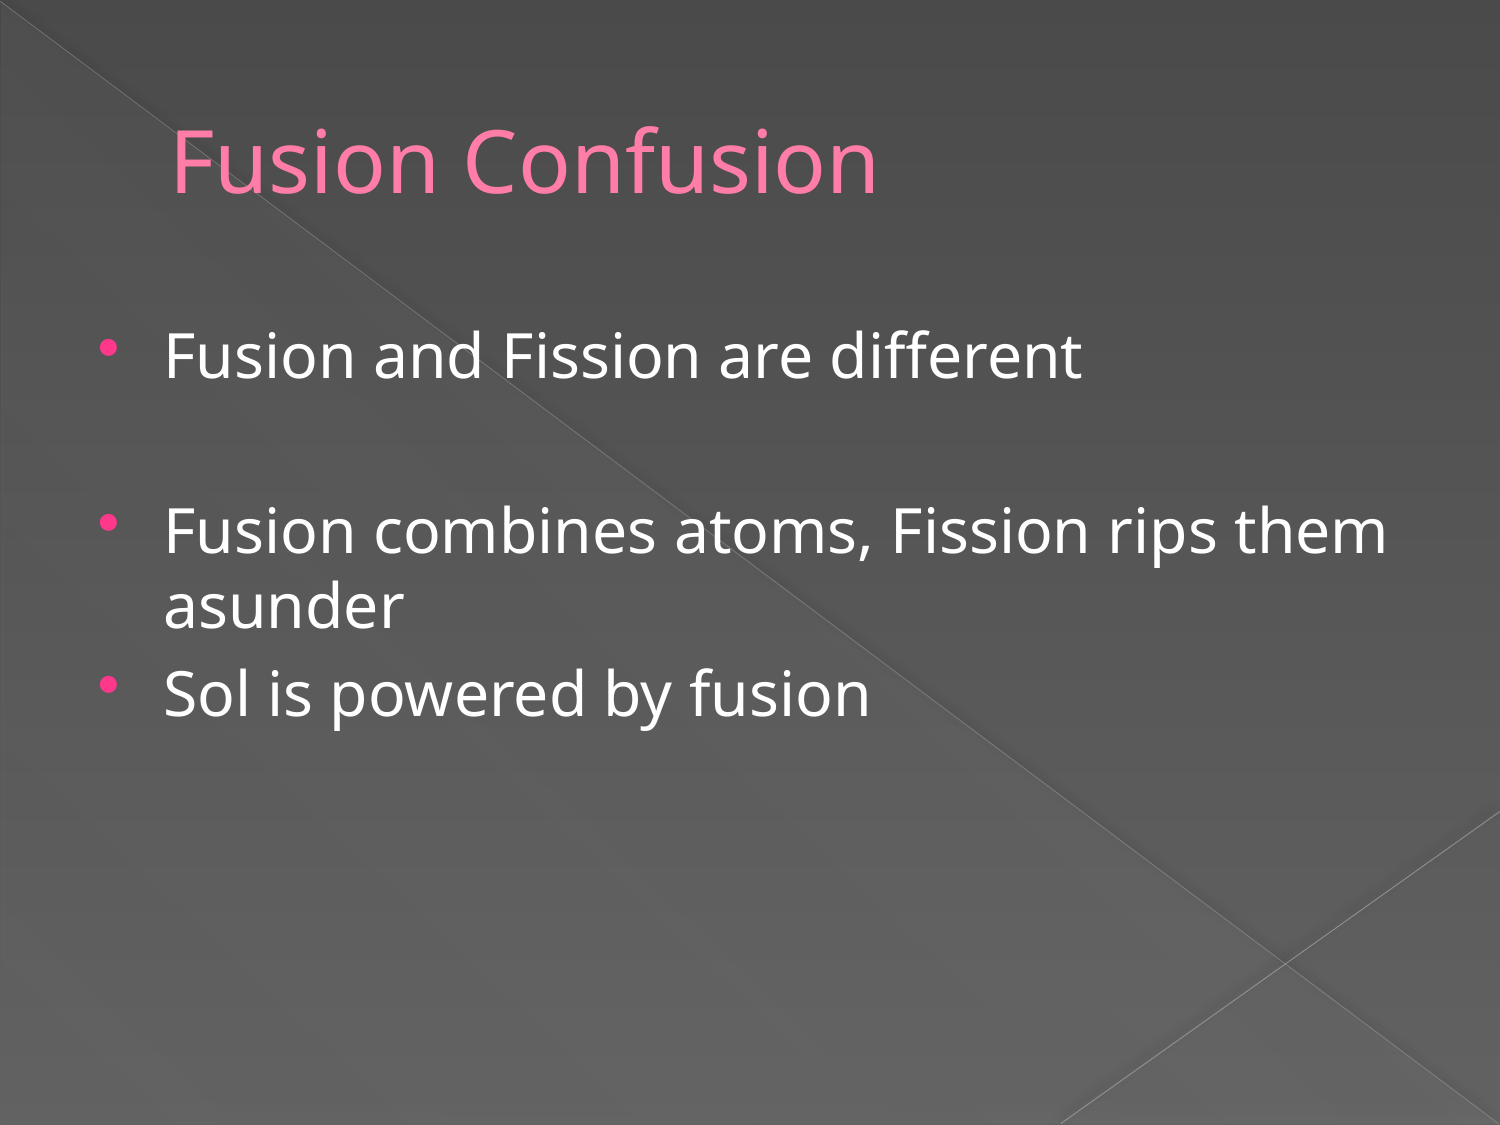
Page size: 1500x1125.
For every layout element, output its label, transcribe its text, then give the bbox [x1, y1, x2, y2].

title Fusion Confusion [75, 43, 1425, 274]
list Fusion and Fission are different Fusion combines atoms, Fission rips them asunder Sol is powered by fusion [75, 308, 1425, 1059]
